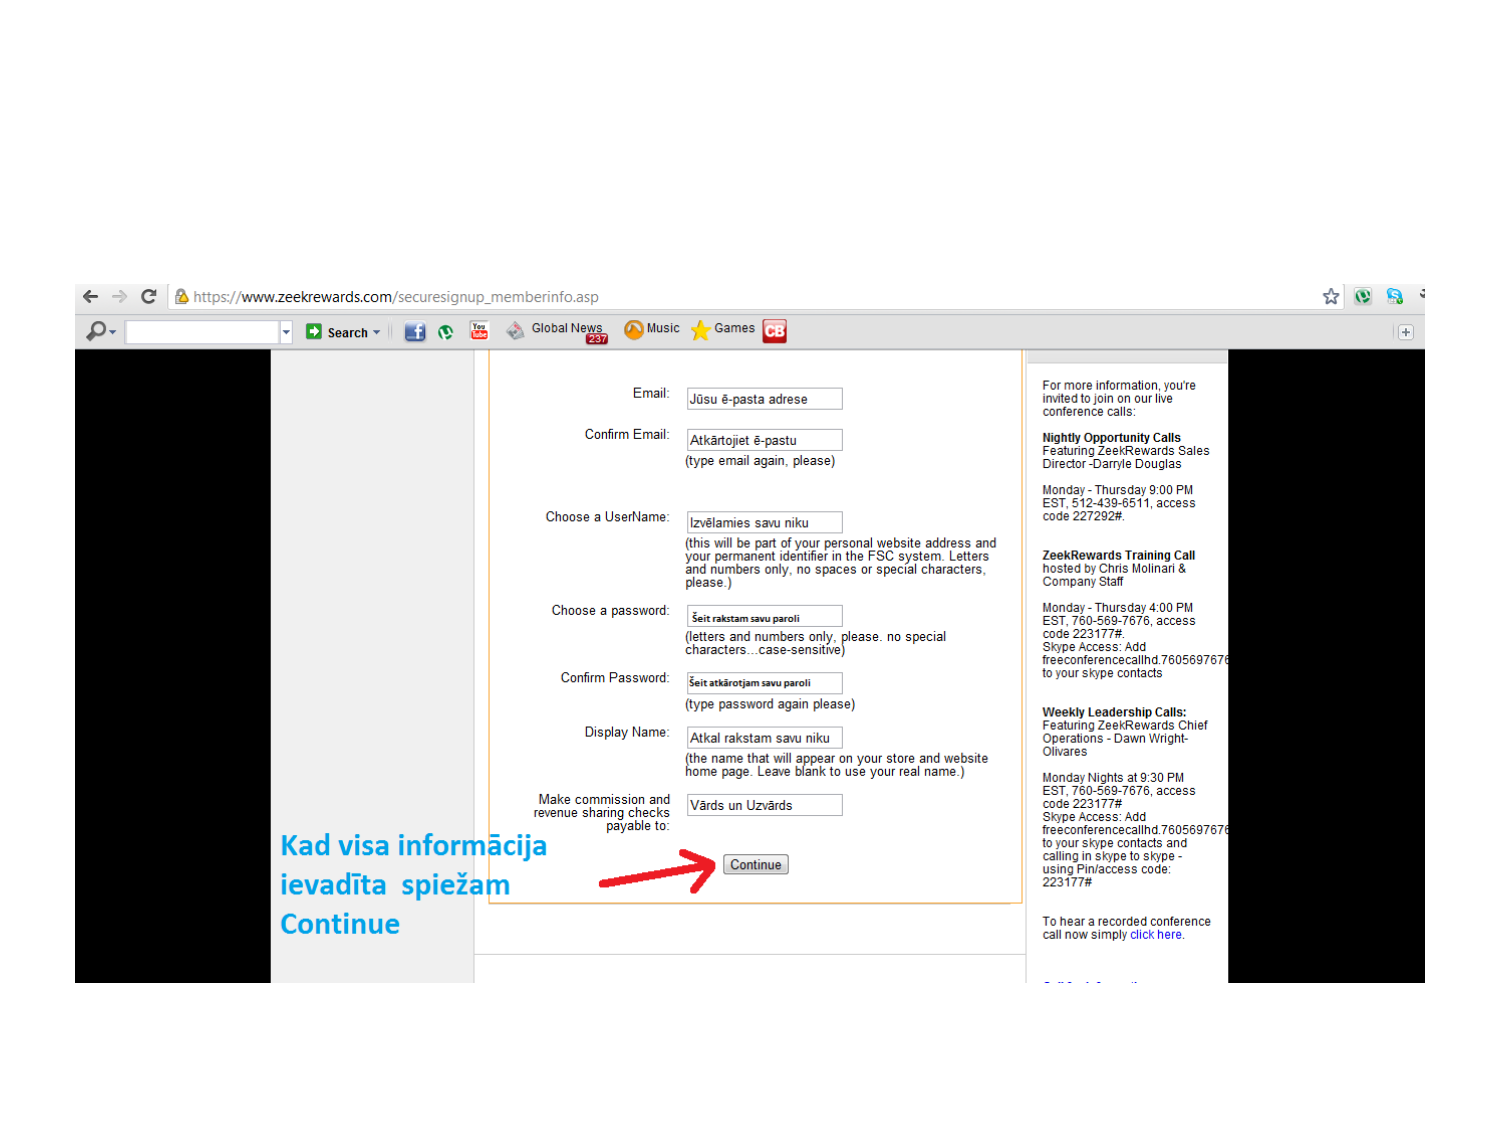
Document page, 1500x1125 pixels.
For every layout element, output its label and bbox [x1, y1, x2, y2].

list [74, 284, 1426, 983]
